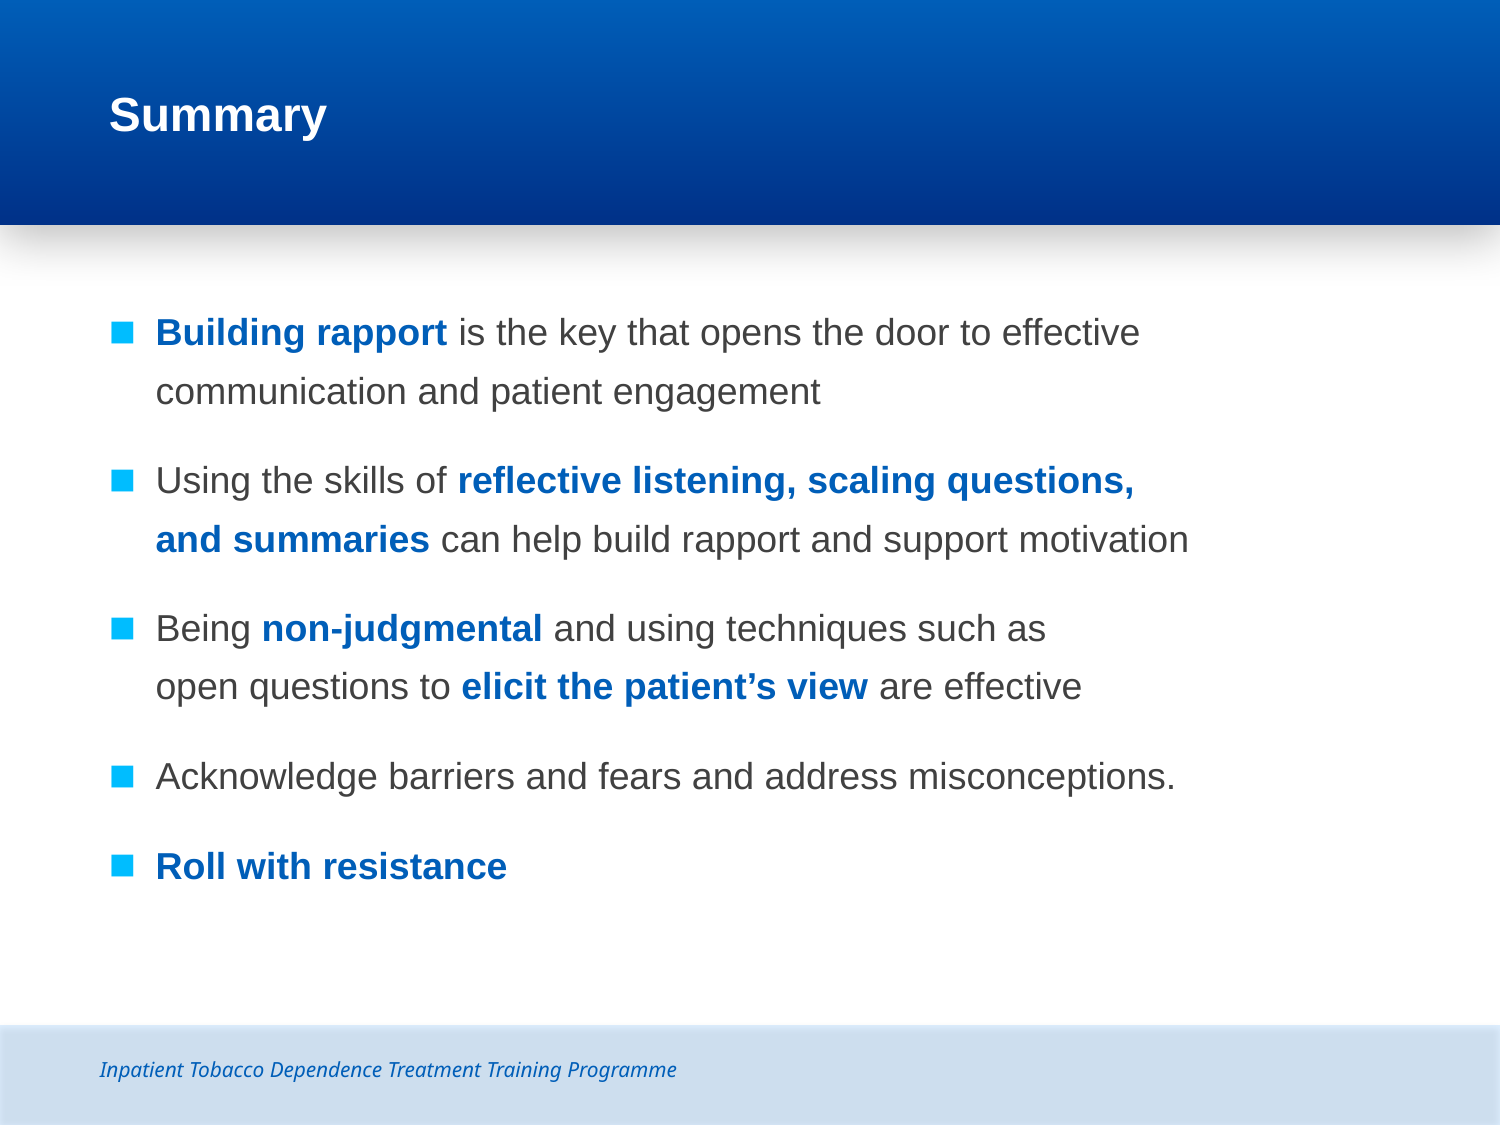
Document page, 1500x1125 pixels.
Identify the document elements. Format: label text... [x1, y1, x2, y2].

title Summary [93, 24, 1401, 201]
list Building rapport is the key that opens the door to effective communication and patient engagement Using the skills of reflective listening, scaling questions, and summaries can help build rapport and support motivation Being non-judgmental and using techniques such as open questions to elicit the patient’s view are effective Acknowledge barriers and fears and address misconceptions. Roll with resistance [93, 287, 1401, 976]
footer Inpatient Tobacco Dependence Treatment Training Programme [84, 1038, 790, 1099]
